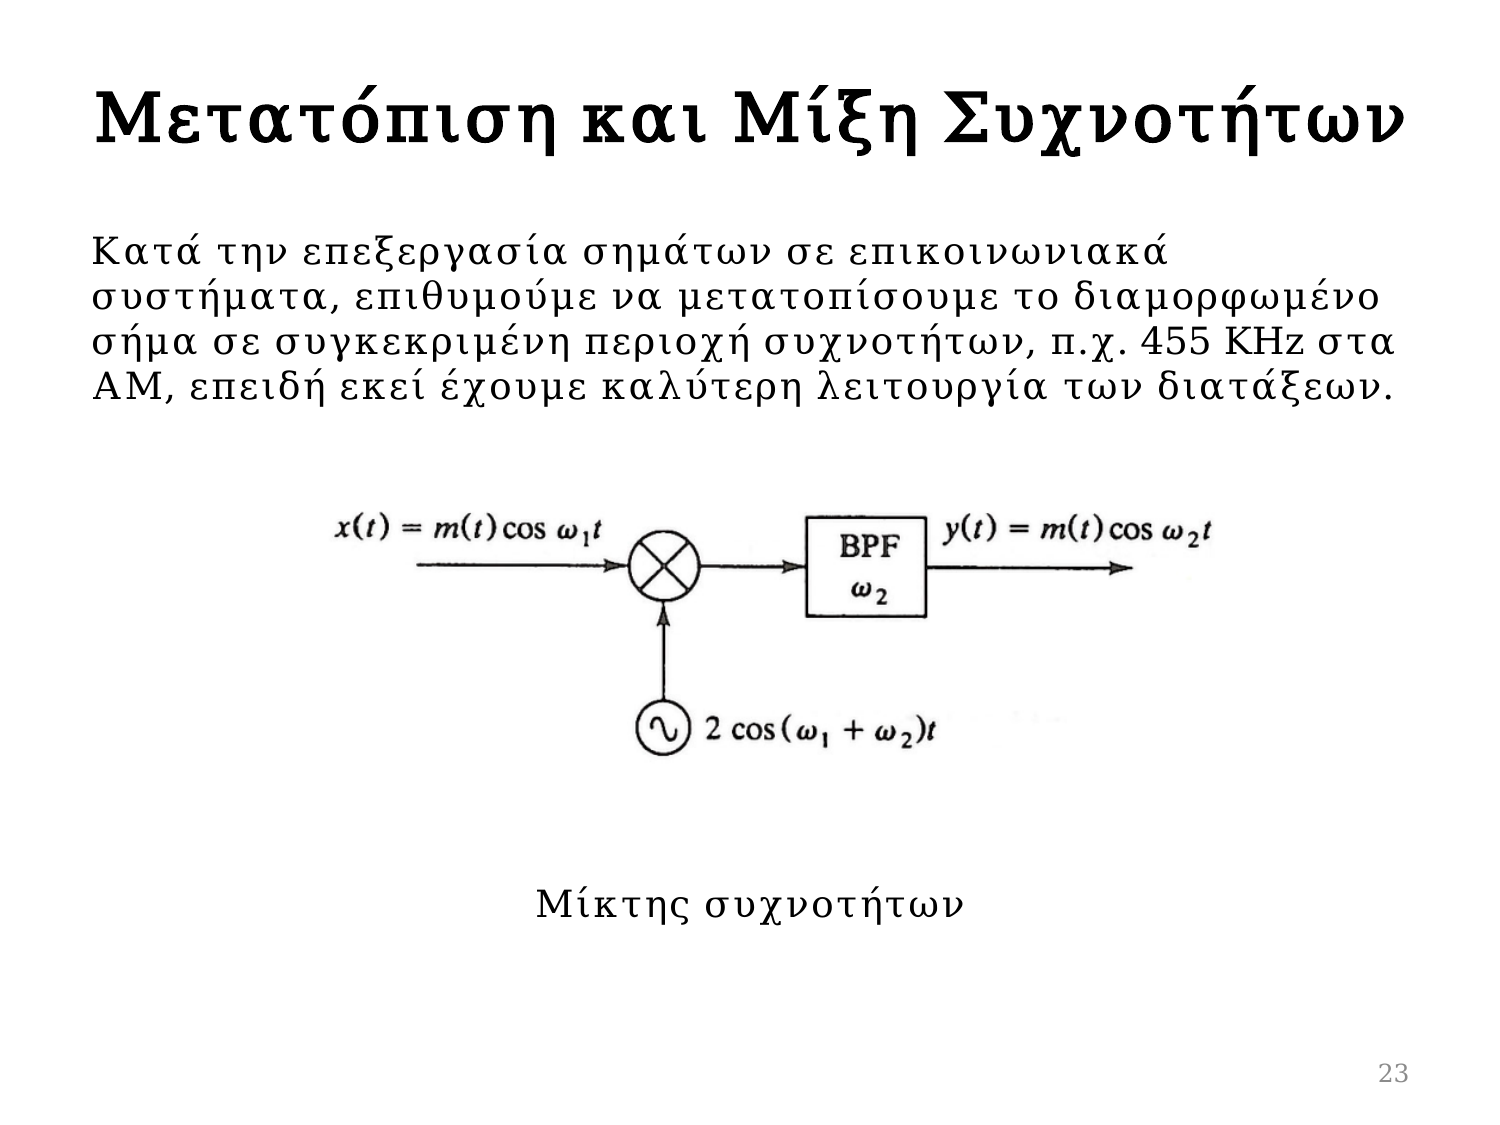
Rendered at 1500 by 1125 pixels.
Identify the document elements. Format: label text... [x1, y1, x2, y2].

slide_number 23 [1222, 1042, 1425, 1103]
title Μετατόπιση και Μίξη Συχνοτήτων [75, 20, 1425, 209]
picture [327, 480, 1224, 774]
list Κατά την επεξεργασία σημάτων σε επικοινωνιακά συστήματα, επιθυμούμε να μετατοπίσουμε το διαμορφωμένο σήμα σε συγκεκριμένη περιοχή συχνοτήτων, π.χ. 455 KHz στα ΑΜ, επειδή εκεί έχουμε καλύτερη λειτουργία των διατάξεων. Μίκτης συχνοτήτων [75, 219, 1425, 1035]
